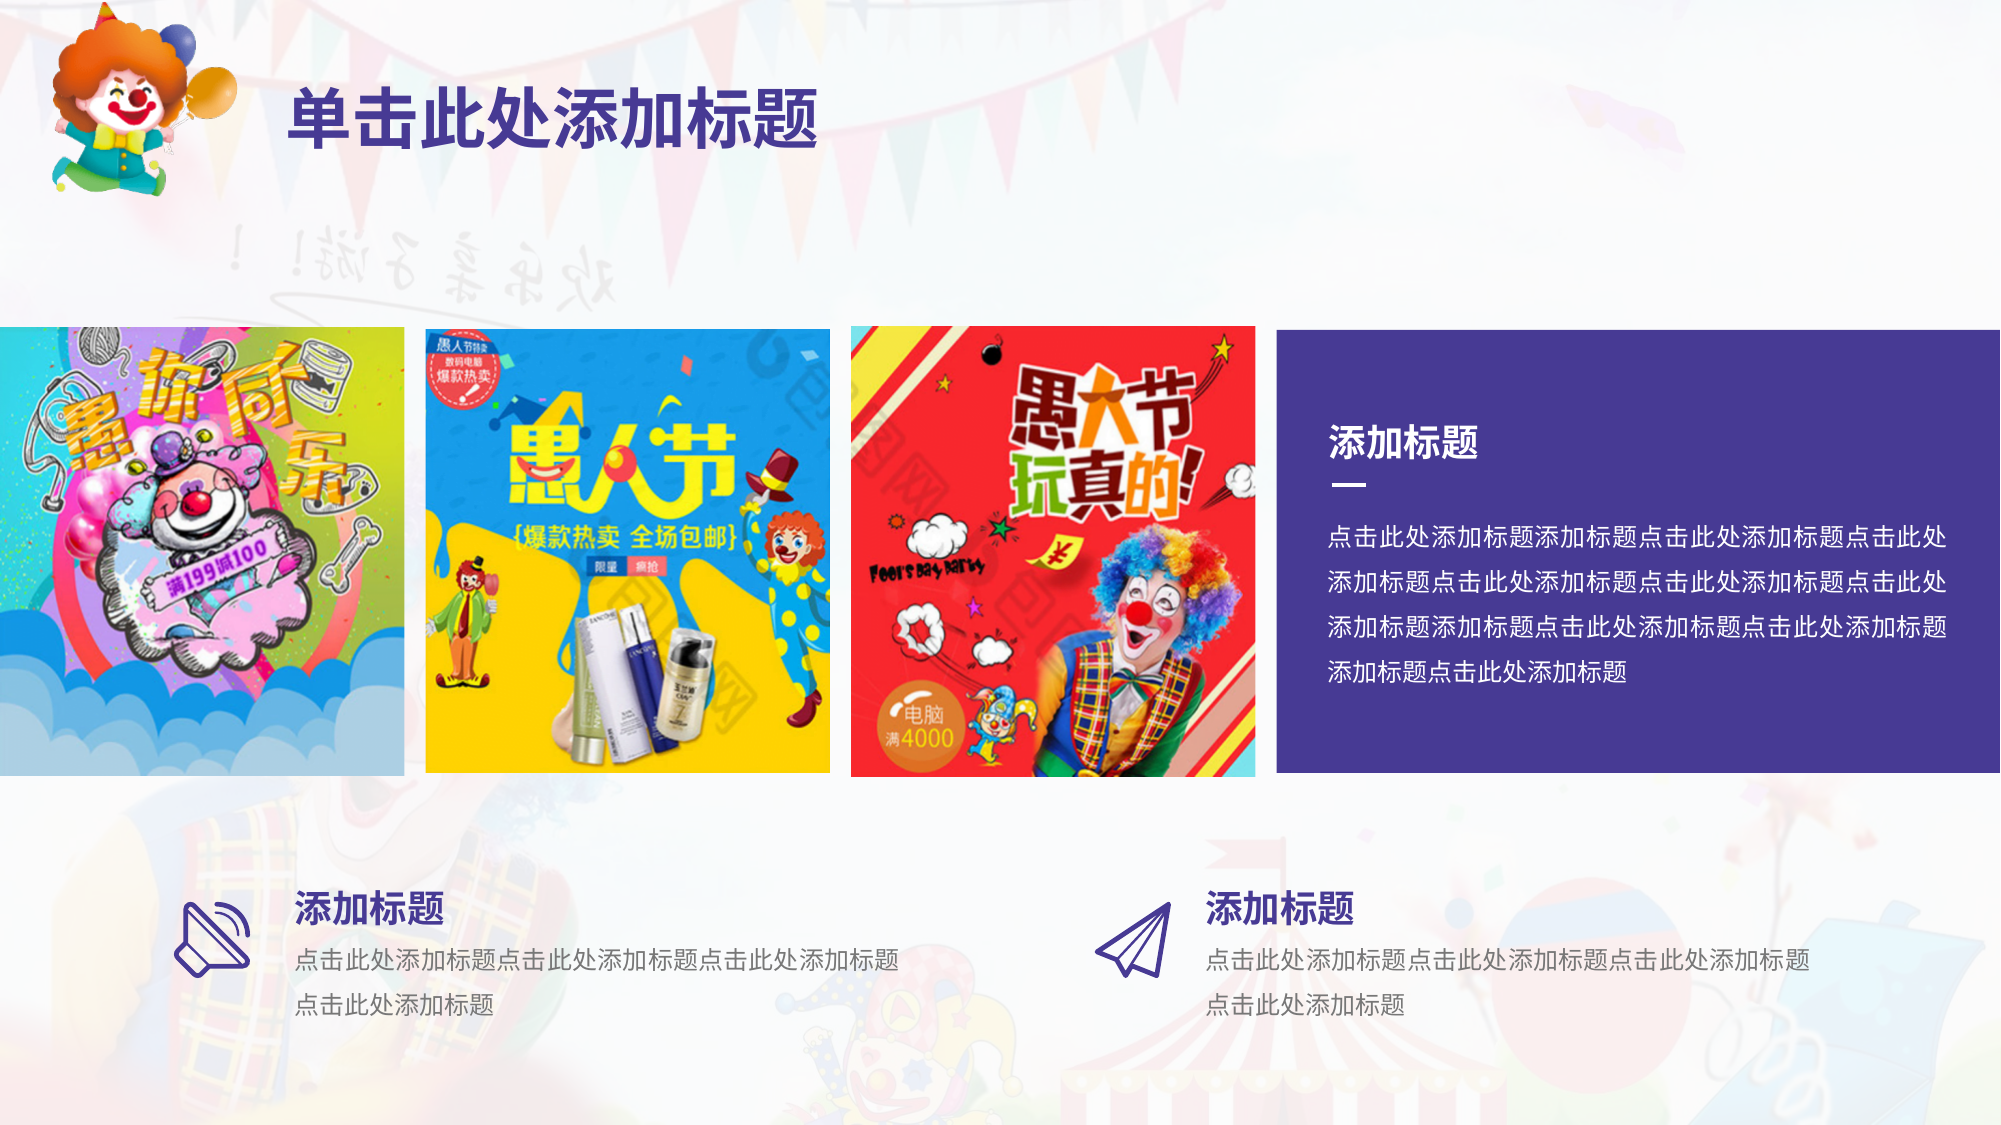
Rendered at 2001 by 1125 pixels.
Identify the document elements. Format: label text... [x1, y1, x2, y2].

text_box 添加标题 点击此处添加标题点击此处添加标题点击此处添加标题点击此处添加标题 [279, 855, 916, 1028]
text_box [1094, 901, 1171, 979]
text_box 添加标题 点击此处添加标题点击此处添加标题点击此处添加标题点击此处添加标题 [1190, 855, 1826, 1028]
picture [782, 611, 796, 627]
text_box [1312, 411, 1964, 697]
title 单击此处添加标题 [271, 77, 1196, 166]
picture [796, 583, 830, 626]
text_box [173, 901, 251, 979]
picture [851, 326, 1256, 777]
picture [41, 0, 246, 201]
picture [425, 329, 830, 774]
text_box [1276, 329, 2000, 774]
picture [0, 327, 405, 776]
